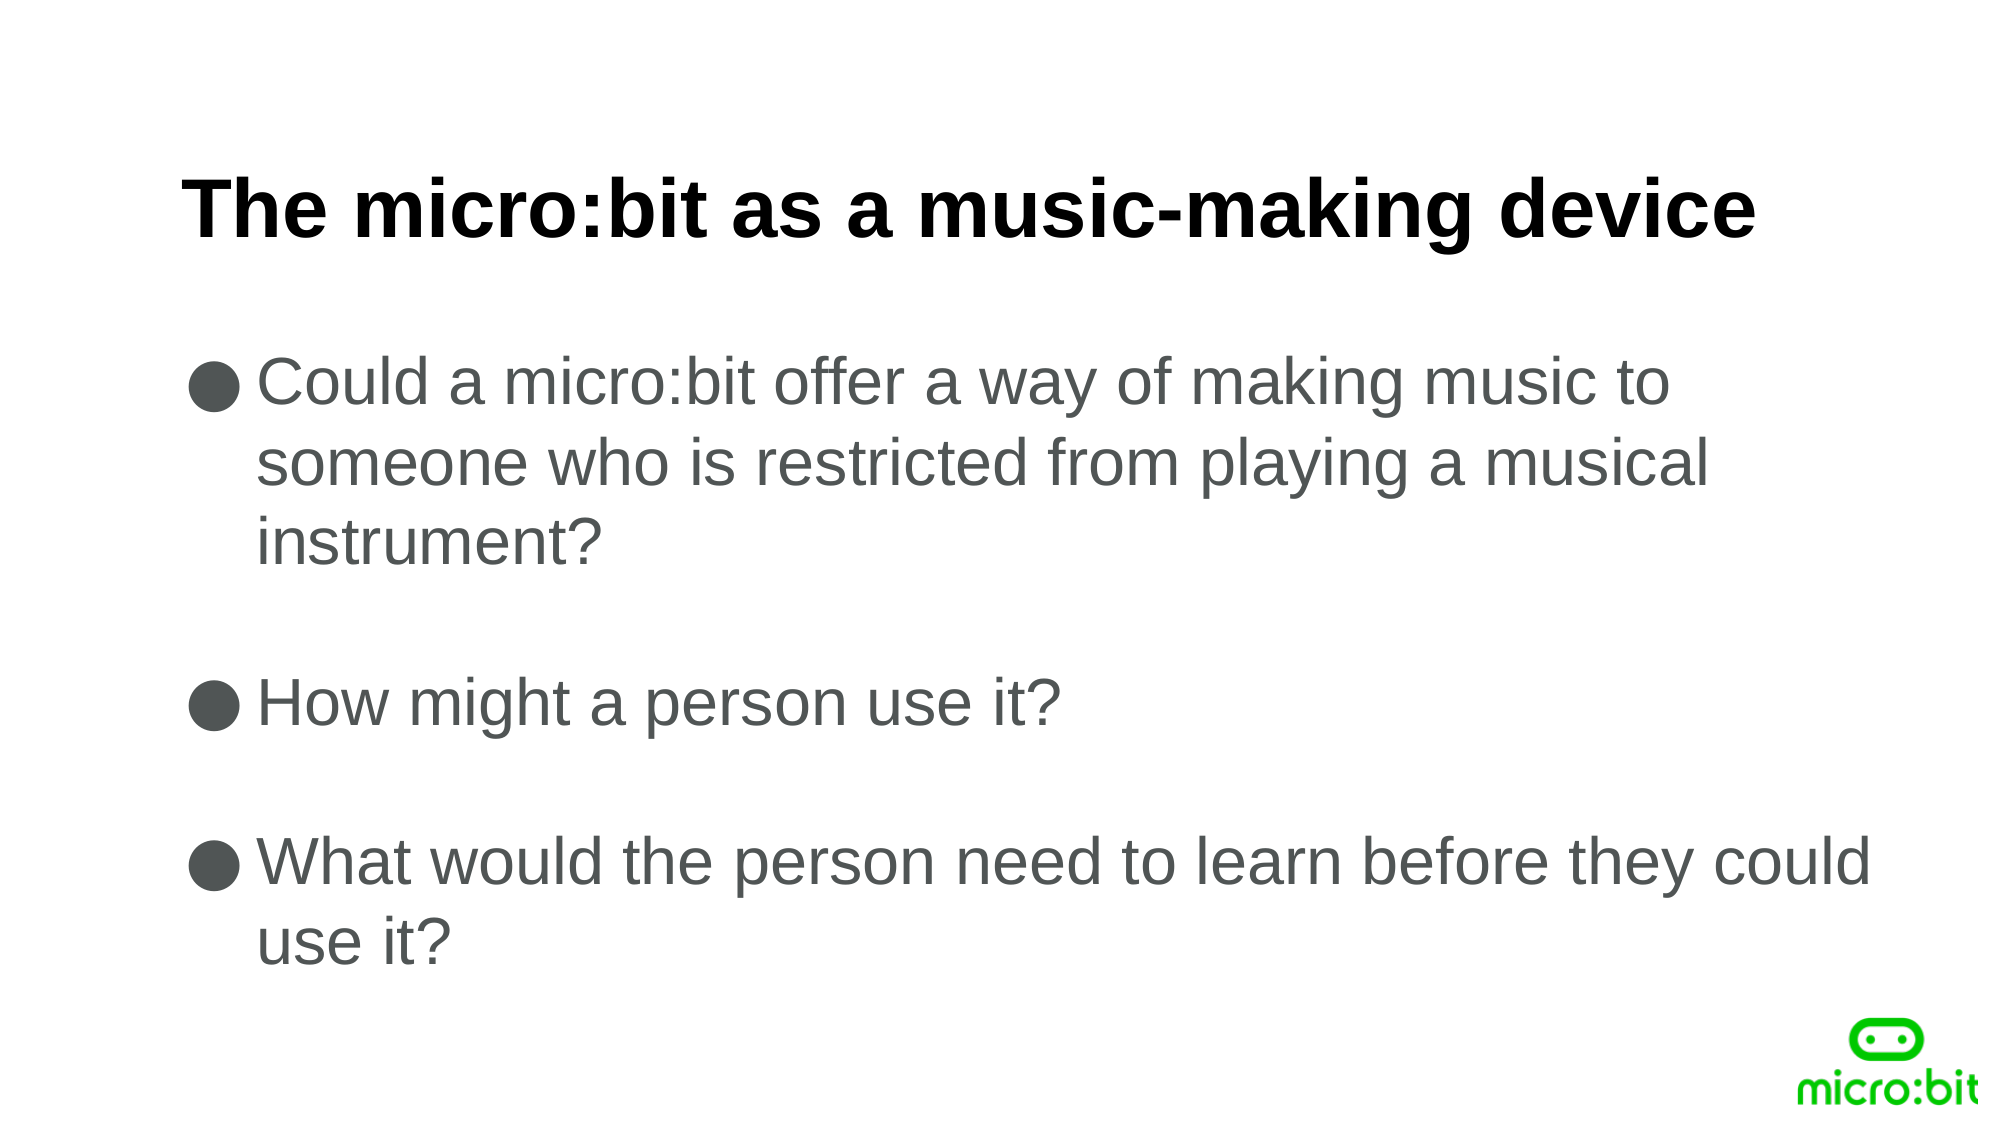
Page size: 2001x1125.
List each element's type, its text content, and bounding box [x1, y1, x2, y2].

picture [1797, 1017, 1978, 1106]
text_box The micro:bit as a music-making device Could a micro:bit offer a way of making music to someone who is restricted from playing a musical instrument? How might a person use it? What would the person need to learn before they could use it? [166, 60, 1940, 884]
